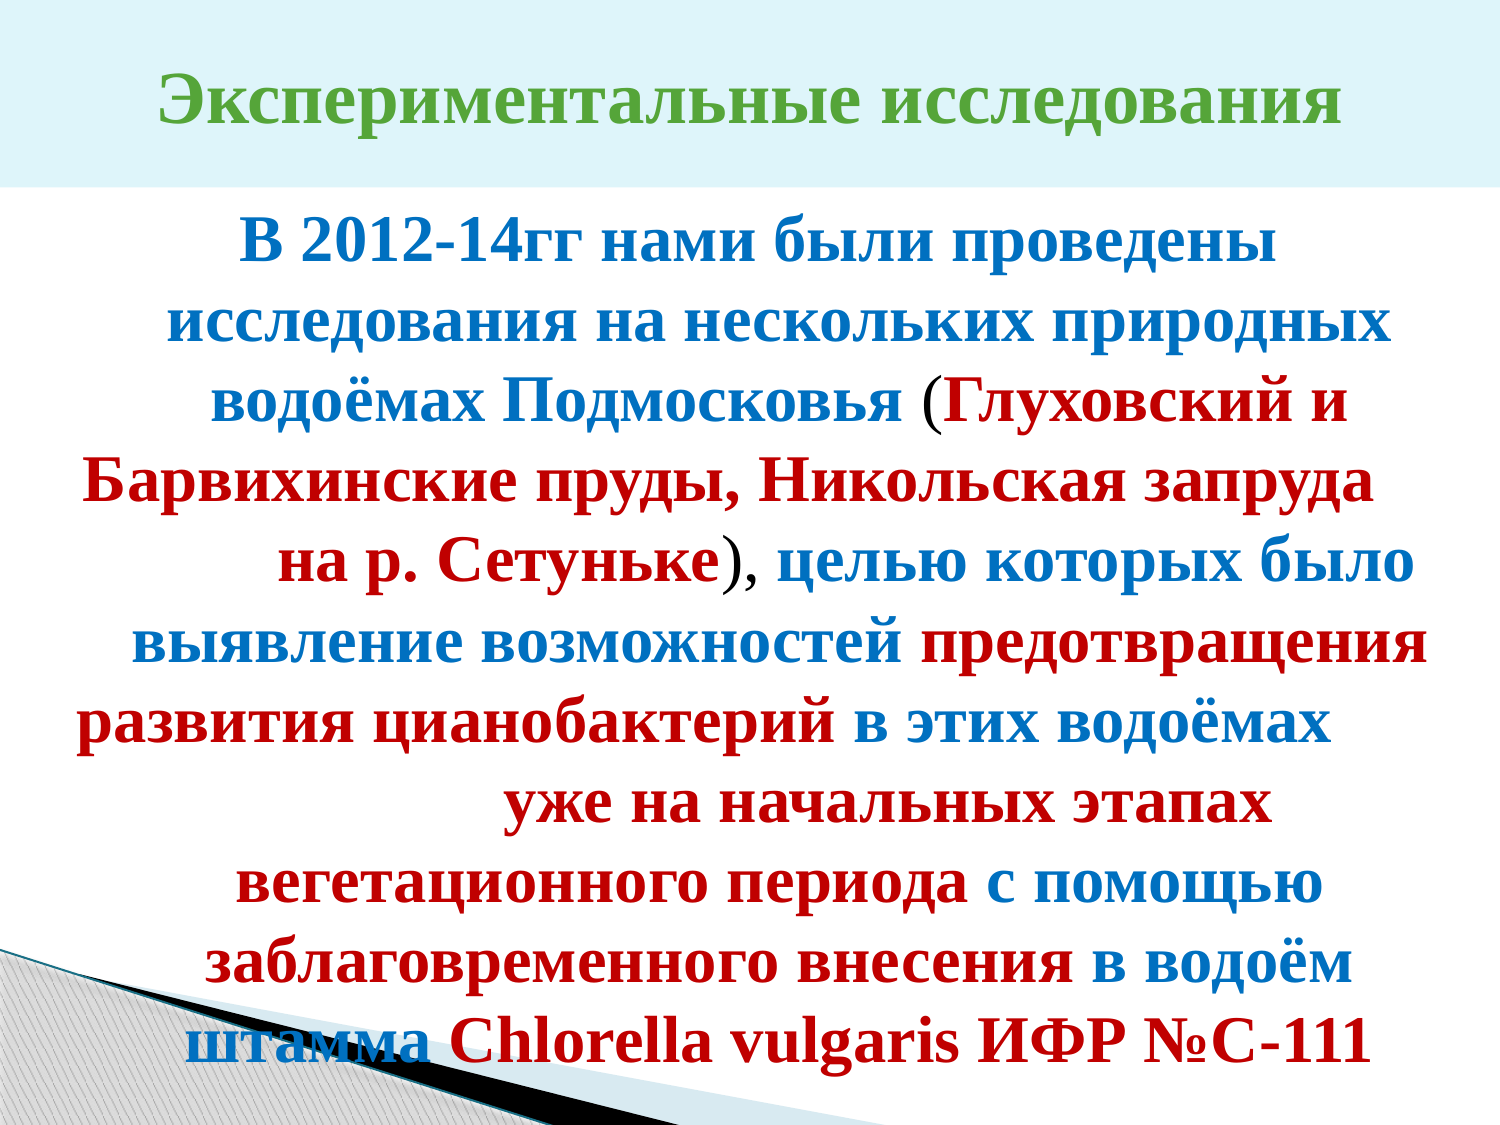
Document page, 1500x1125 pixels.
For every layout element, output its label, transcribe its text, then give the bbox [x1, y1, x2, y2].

title Экспериментальные исследования [0, 0, 1500, 188]
list В 2012-14гг нами были проведены исследования на нескольких природных водоёмах Подмосковья (Глуховский и Барвихинские пруды, Никольская запруда на р. Сетуньке), целью которых было выявление возможностей предотвращения развития цианобактерий в этих водоёмах уже на начальных этапах вегетационного периода с помощью заблаговременного внесения в водоём штамма Chlorella vulgaris ИФР №С-111 [0, 188, 1500, 1125]
